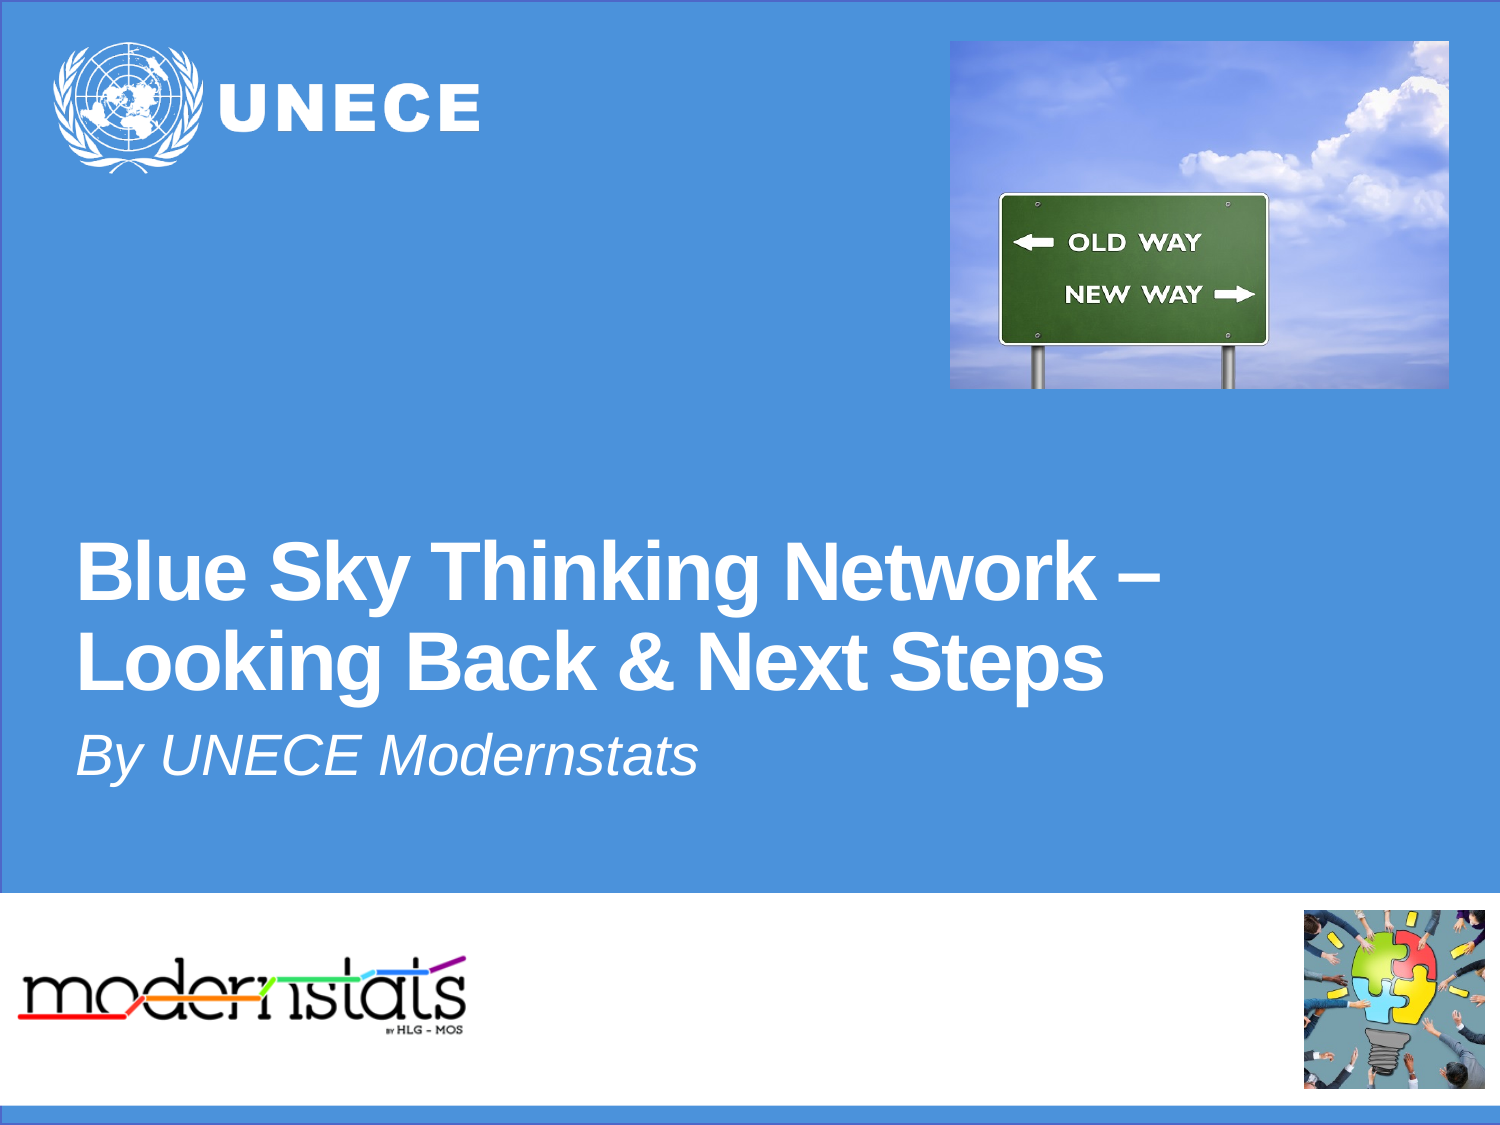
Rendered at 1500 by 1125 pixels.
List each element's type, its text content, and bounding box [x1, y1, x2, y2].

picture [17, 950, 467, 1038]
picture [950, 41, 1449, 389]
subtitle By UNECE Modernstats [75, 725, 1200, 891]
text_box [0, 891, 1500, 1108]
picture [1303, 910, 1485, 1089]
title Blue Sky Thinking Network – Looking Back & Next Steps [75, 453, 1200, 709]
picture [53, 42, 479, 174]
